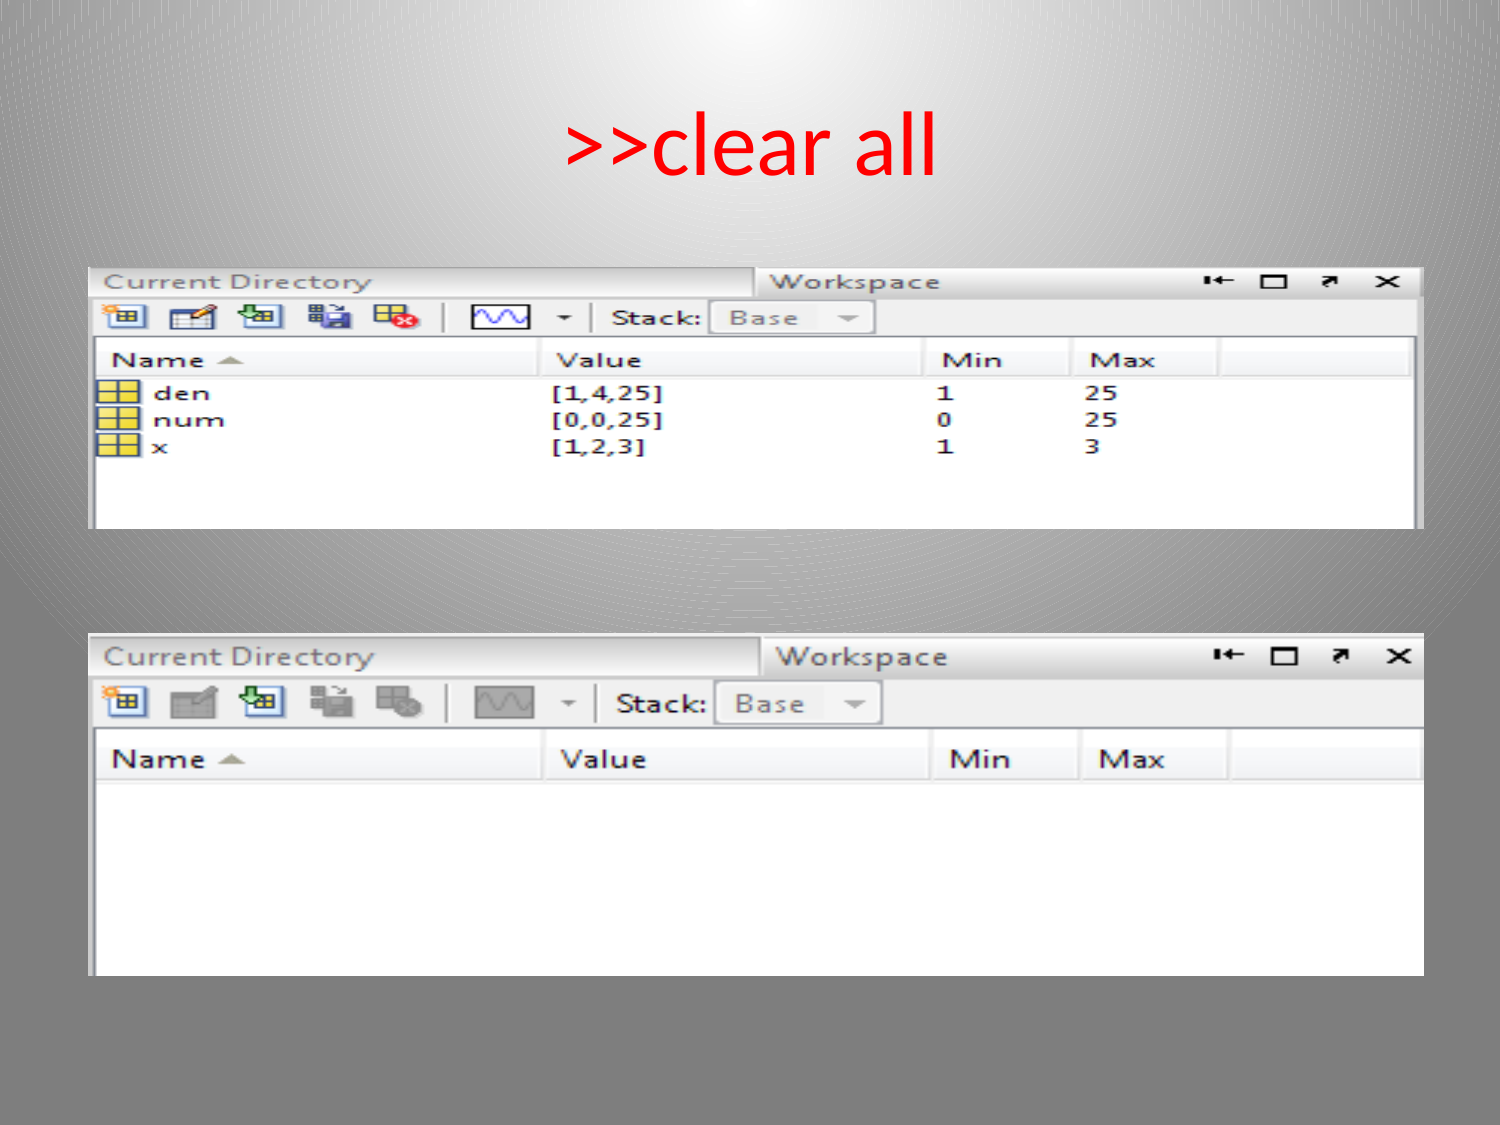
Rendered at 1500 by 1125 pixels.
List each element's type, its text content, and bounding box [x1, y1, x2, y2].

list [88, 633, 1424, 977]
picture [88, 266, 1424, 529]
title >>clear all [75, 45, 1425, 233]
